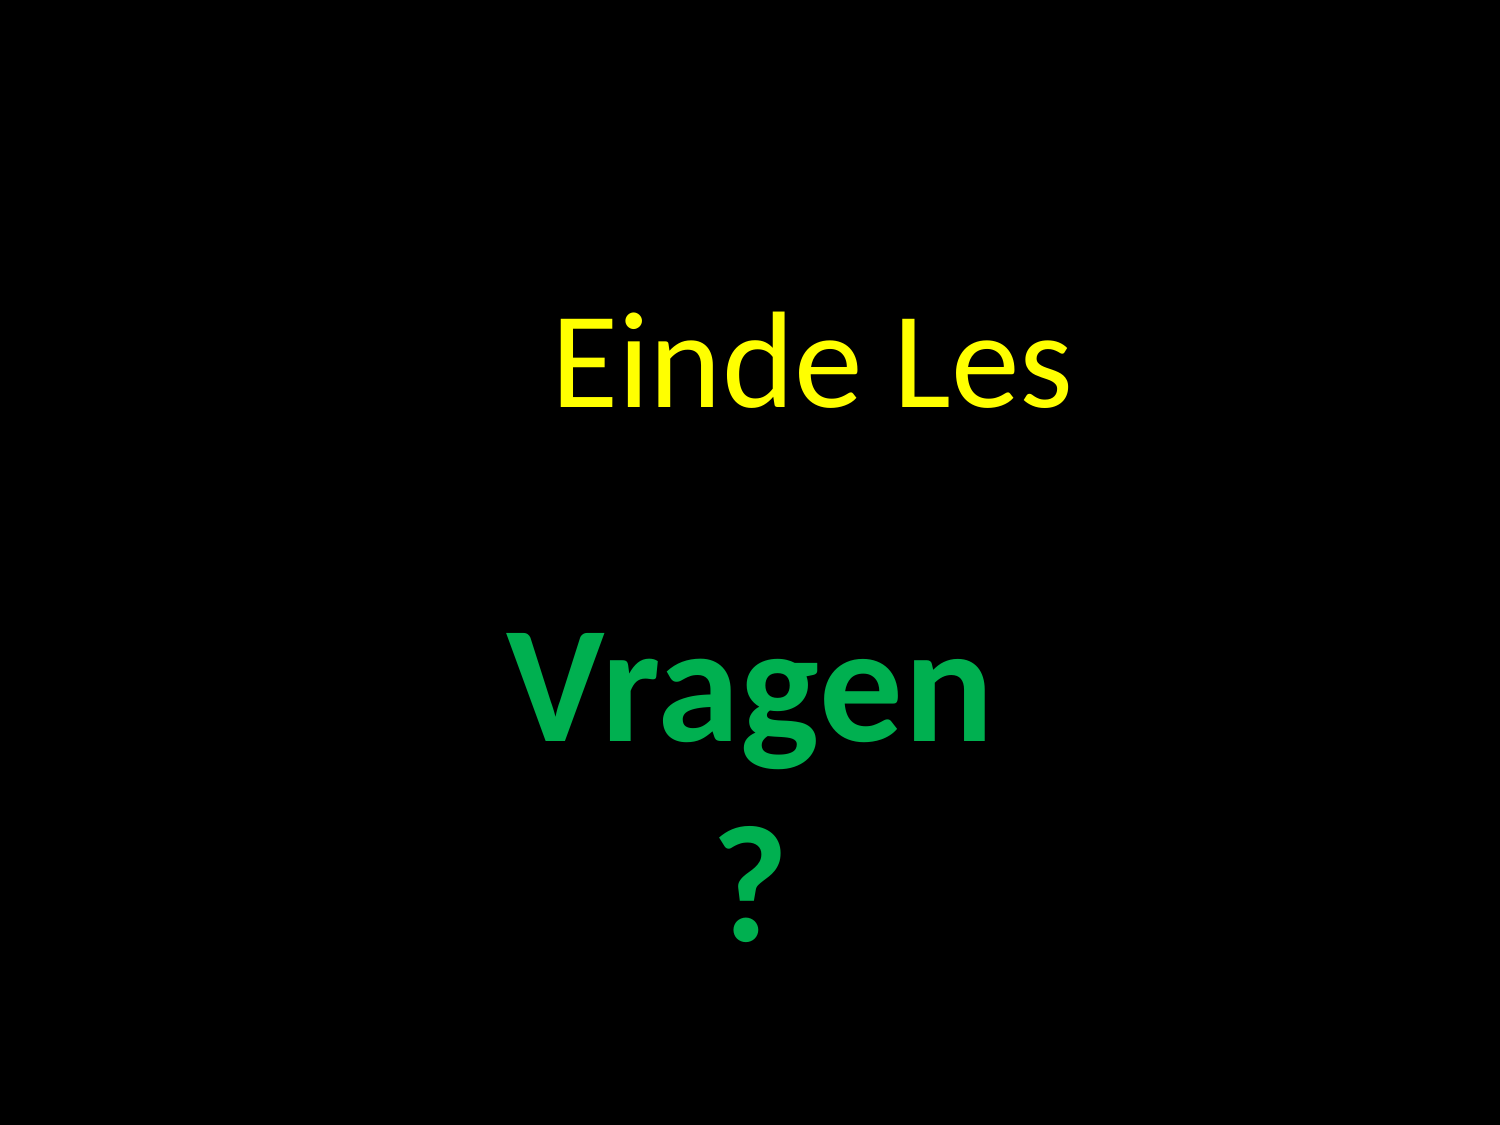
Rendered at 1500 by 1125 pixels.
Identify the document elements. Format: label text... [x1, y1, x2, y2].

text_box Vragen ? [490, 567, 1009, 983]
list Einde Les [75, 262, 1425, 459]
